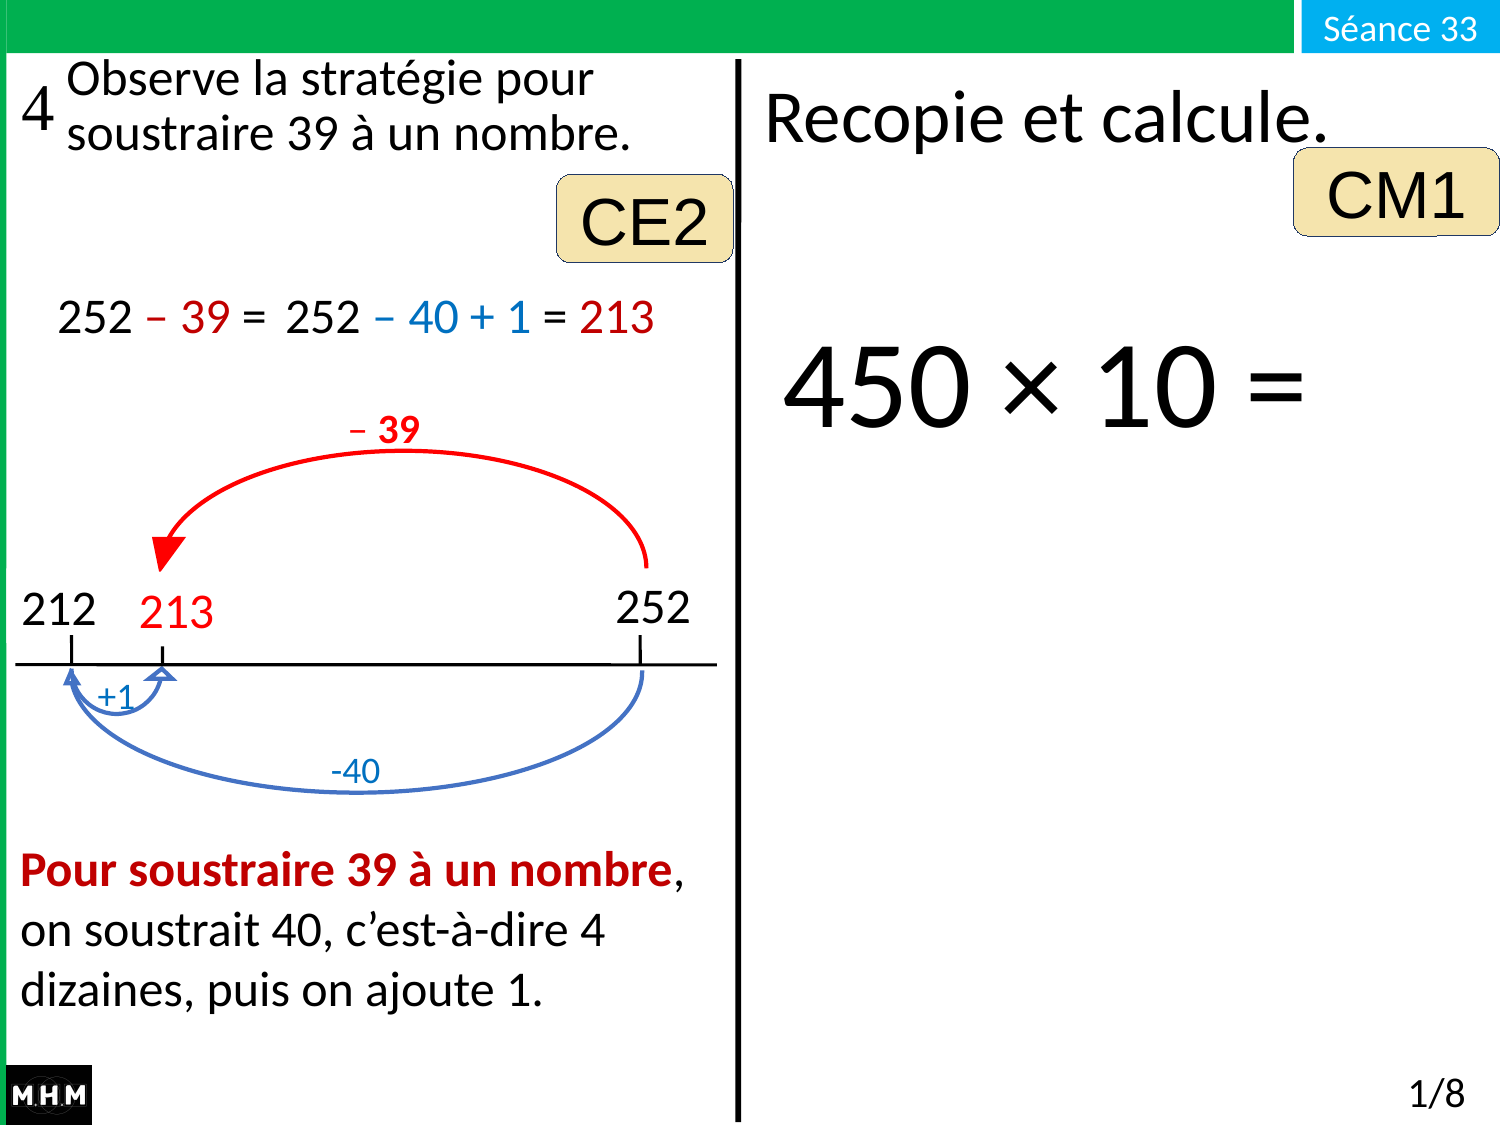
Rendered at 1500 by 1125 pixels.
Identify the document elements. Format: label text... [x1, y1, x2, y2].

text_box [455, 451, 649, 569]
list 1/8 [1373, 1064, 1500, 1125]
text_box 252 [600, 565, 711, 641]
text_box ? [120, 570, 205, 645]
text_box -40 [241, 738, 455, 798]
text_box CE2 [556, 174, 734, 263]
text_box 212 [6, 568, 116, 643]
text_box [62, 673, 82, 710]
text_box [455, 672, 645, 788]
text_box [151, 453, 332, 570]
text_box – 39 [332, 394, 455, 460]
picture [6, 1065, 92, 1125]
text_box +1 [82, 672, 159, 724]
text_box 252 – 39 = [42, 275, 285, 351]
text_box [69, 673, 82, 701]
text_box [95, 724, 241, 785]
text_box Recopie et calcule. [749, 54, 1424, 183]
text_box 213 [123, 571, 230, 647]
text_box CM1 [1293, 147, 1500, 237]
text_box Observe la stratégie pour soustraire 39 à un nombre. [51, 42, 770, 171]
text_box 450 × 10 = [767, 295, 1343, 460]
text_box Pour soustraire 39 à un nombre, on soustrait 40, c’est-à-dire 4 dizaines, puis on ajoute 1. [5, 829, 760, 1025]
text_box 252 – 40 + 1 = 213 [270, 271, 671, 347]
text_box [159, 672, 178, 690]
